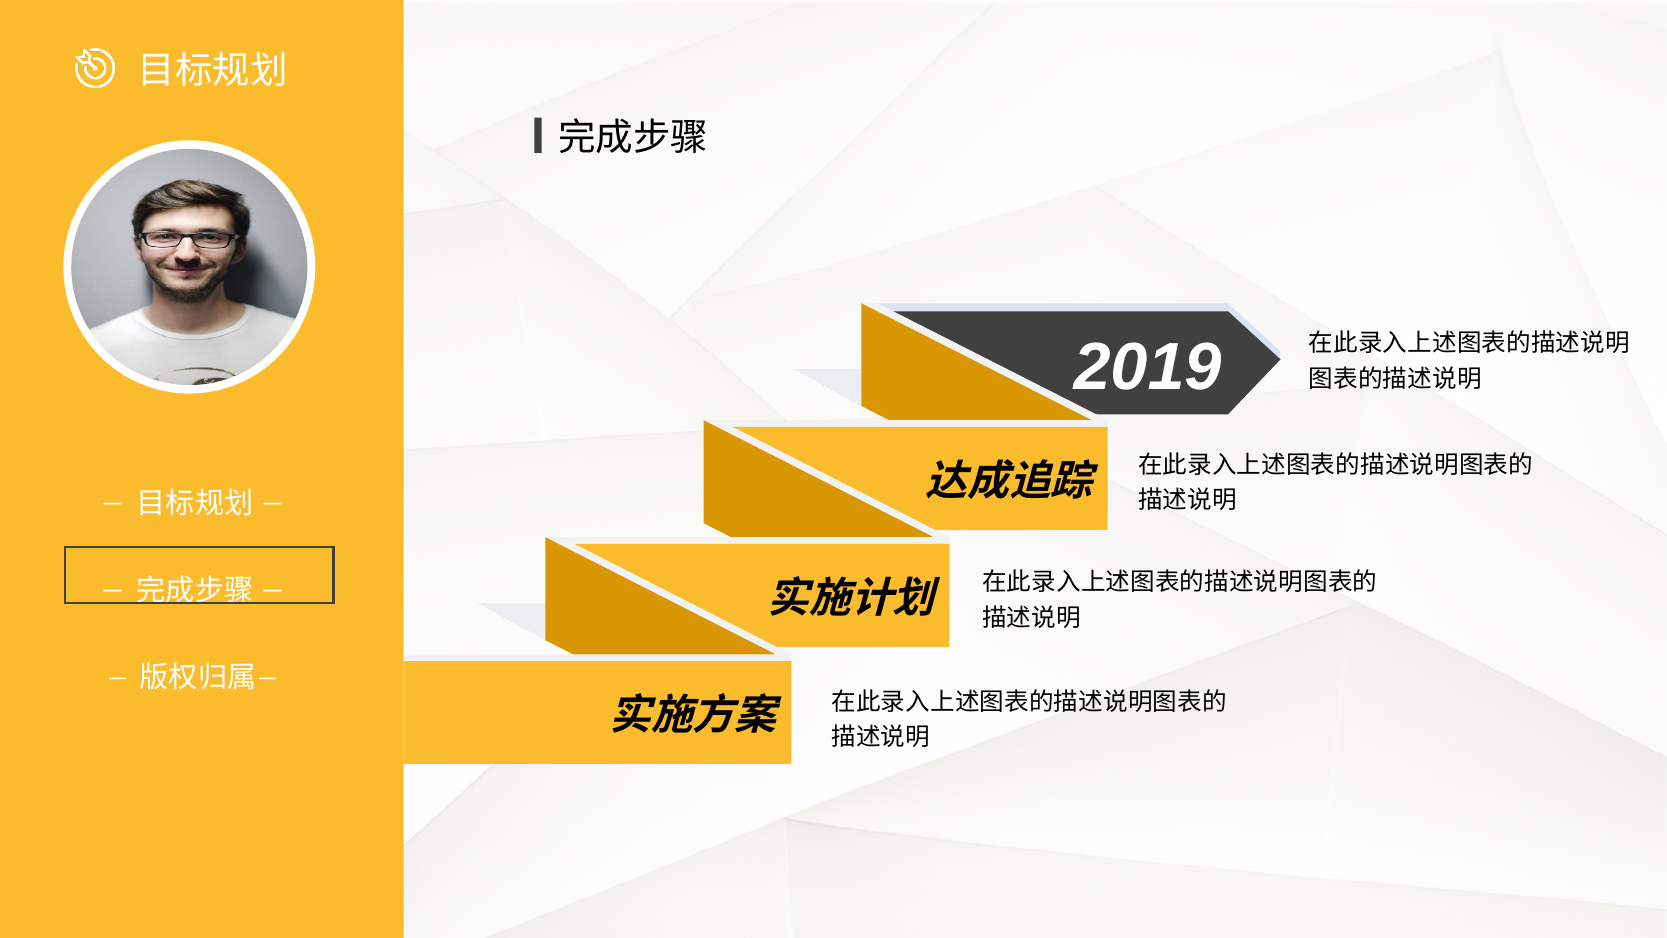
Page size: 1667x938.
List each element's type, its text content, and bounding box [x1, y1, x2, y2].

text_box 在此录入上述图表的描述说明图表的描述说明 [1293, 312, 1648, 400]
text_box 在此录入上述图表的描述说明图表的描述说明 [1108, 551, 1394, 639]
picture [404, 2, 1667, 938]
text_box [703, 420, 1108, 641]
text_box 实施方案 [403, 661, 792, 764]
picture [71, 148, 308, 385]
text_box [64, 546, 335, 604]
picture [74, 47, 115, 88]
text_box [403, 654, 477, 661]
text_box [534, 105, 725, 166]
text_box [793, 303, 1281, 524]
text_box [477, 537, 950, 758]
text_box 在此录入上述图表的描述说明图表的描述说明 [816, 671, 1243, 759]
text_box 在此录入上述图表的描述说明图表的描述说明 [1281, 434, 1550, 522]
